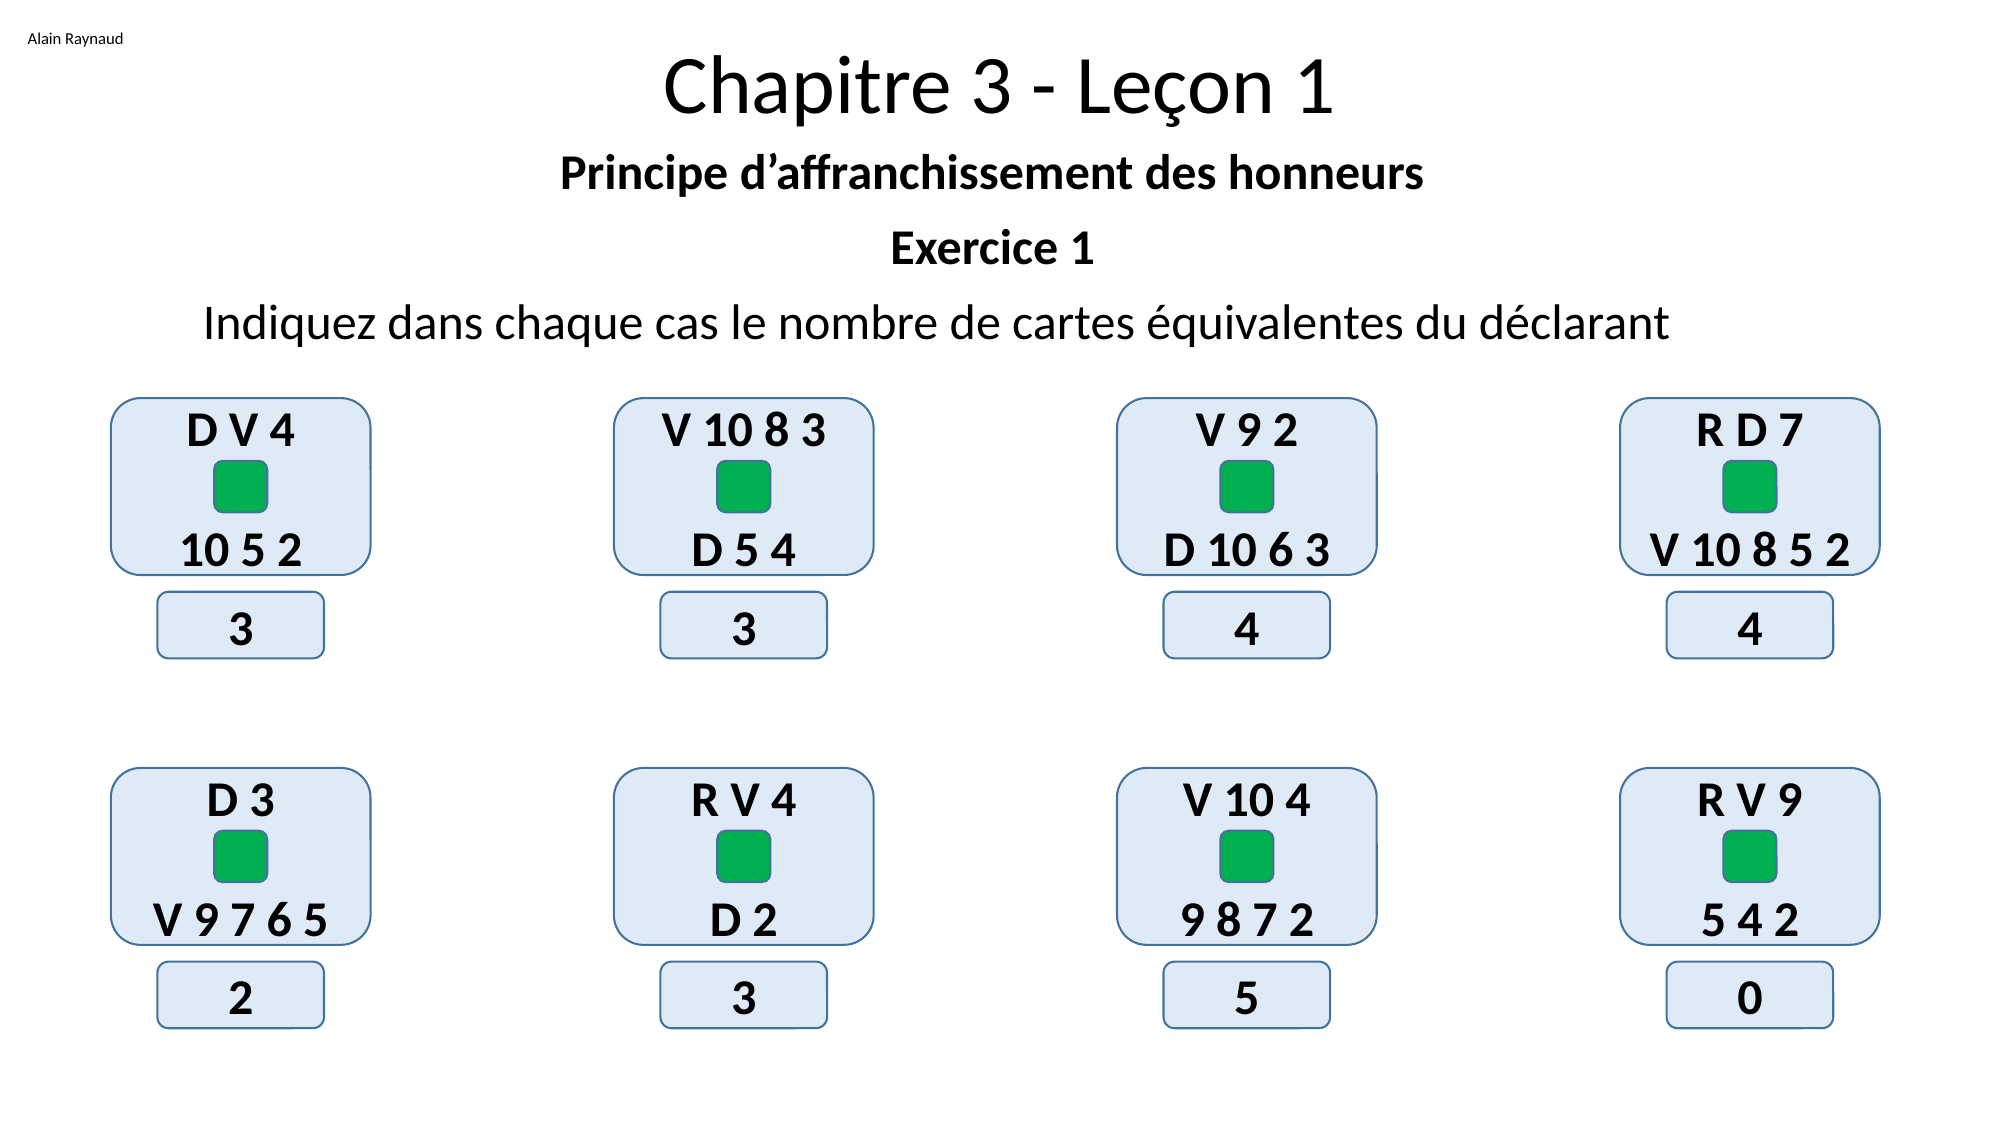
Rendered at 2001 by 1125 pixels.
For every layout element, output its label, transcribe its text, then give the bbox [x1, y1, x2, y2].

text_box 5 [1162, 960, 1332, 1030]
text_box 4 [1162, 590, 1332, 660]
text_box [613, 767, 874, 945]
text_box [613, 398, 874, 575]
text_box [1116, 398, 1377, 575]
text_box Alain Raynaud [12, 20, 147, 56]
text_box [1116, 767, 1377, 945]
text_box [110, 398, 371, 575]
text_box 3 [659, 590, 829, 660]
text_box 3 [156, 590, 326, 660]
text_box 3 [659, 960, 829, 1030]
text_box 4 [1665, 590, 1835, 660]
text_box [1620, 398, 1880, 575]
text_box Chapitre 3 - Leçon 1 [249, 38, 1750, 140]
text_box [1620, 767, 1880, 945]
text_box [110, 767, 371, 945]
text_box 0 [1665, 960, 1835, 1030]
text_box 2 [156, 960, 326, 1030]
subtitle Principe d’affranchissement des honneurs Exercice 1 Indiquez dans chaque cas le nombre de cartes équivalentes du déclarant [37, 139, 1948, 1088]
